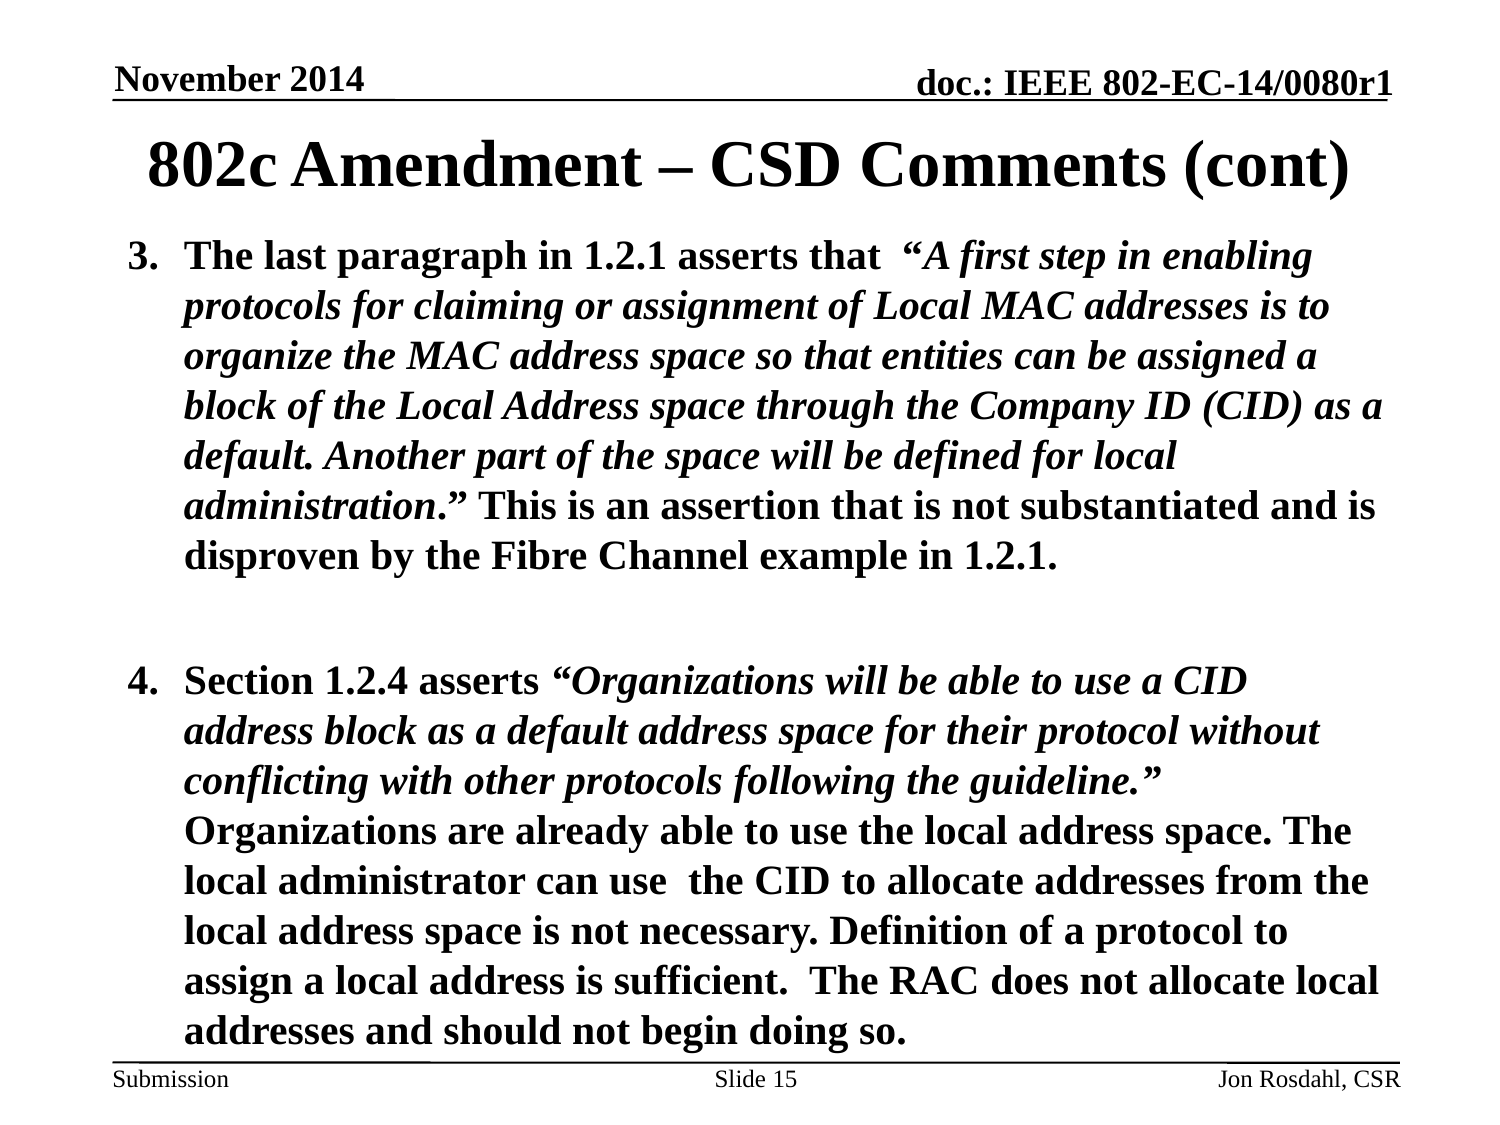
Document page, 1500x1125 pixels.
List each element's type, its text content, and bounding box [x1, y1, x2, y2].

title 802c Amendment – CSD Comments (cont) [112, 112, 1388, 209]
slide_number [114, 54, 423, 100]
footer Jon Rosdahl, CSR [878, 1061, 1402, 1093]
slide_number Slide 15 [712, 1061, 800, 1123]
list The last paragraph in 1.2.1 asserts that “A first step in enabling protocols for claiming or assignment of Local MAC addresses is to organize the MAC address space so that entities can be assigned a block of the Local Address space through the Company ID (CID) as a default. Another part of the space will be defined for local administration.” This is an assertion that is not substantiated and is disproven by the Fibre Channel example in 1.2.1. Section 1.2.4 asserts “Organizations will be able to use a CID address block as a default address space for their protocol without conflicting with other protocols following the guideline.” Organizations are already able to use the local address space. The local administrator can use the CID to allocate addresses from the local address space is not necessary. Definition of a protocol to assign a local address is sufficient. The RAC does not allocate local addresses and should not begin doing so. [112, 219, 1400, 1059]
